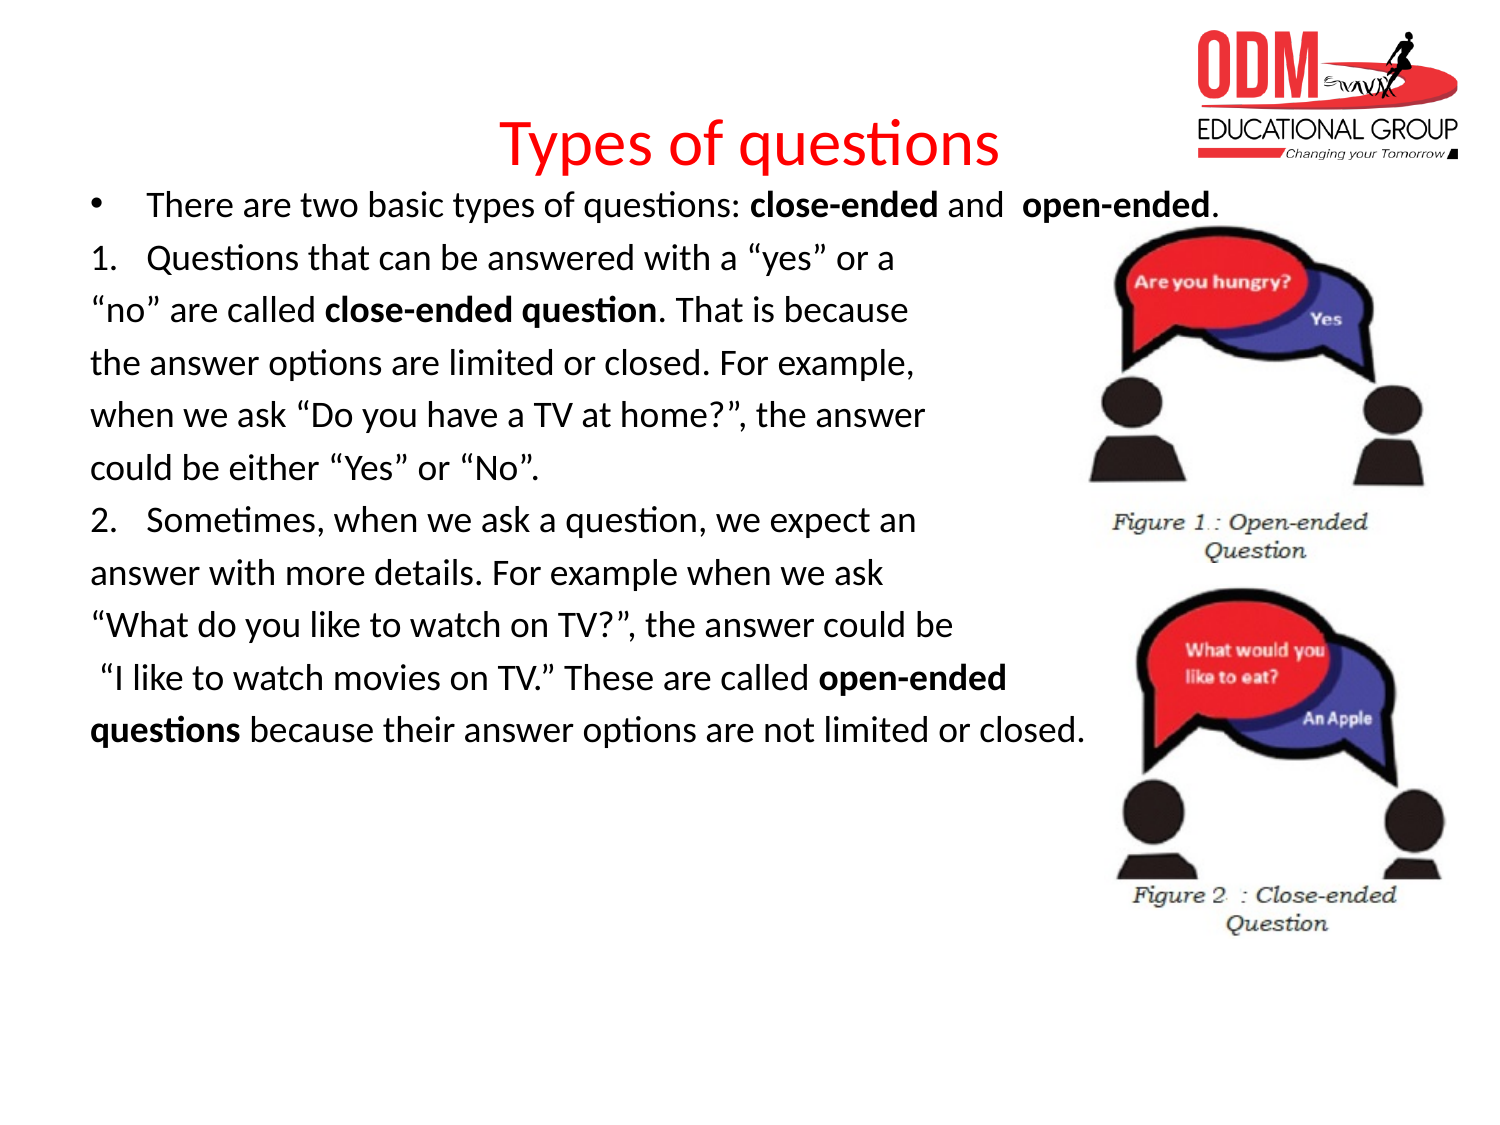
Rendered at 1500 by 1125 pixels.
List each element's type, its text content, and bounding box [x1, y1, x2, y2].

title Types of questions [75, 45, 1425, 172]
picture [1066, 221, 1438, 563]
picture [1198, 30, 1458, 160]
list There are two basic types of questions: close-ended and open-ended. Questions that can be answered with a “yes” or a “no” are called close-ended question. That is because the answer options are limited or closed. For example, when we ask “Do you have a TV at home?”, the answer could be either “Yes” or “No”. Sometimes, when we ask a question, we expect an answer with more details. For example when we ask “What do you like to watch on TV?”, the answer could be “I like to watch movies on TV.” These are called open-ended questions because their answer options are not limited or closed. [75, 172, 1425, 1005]
picture [1104, 583, 1450, 939]
